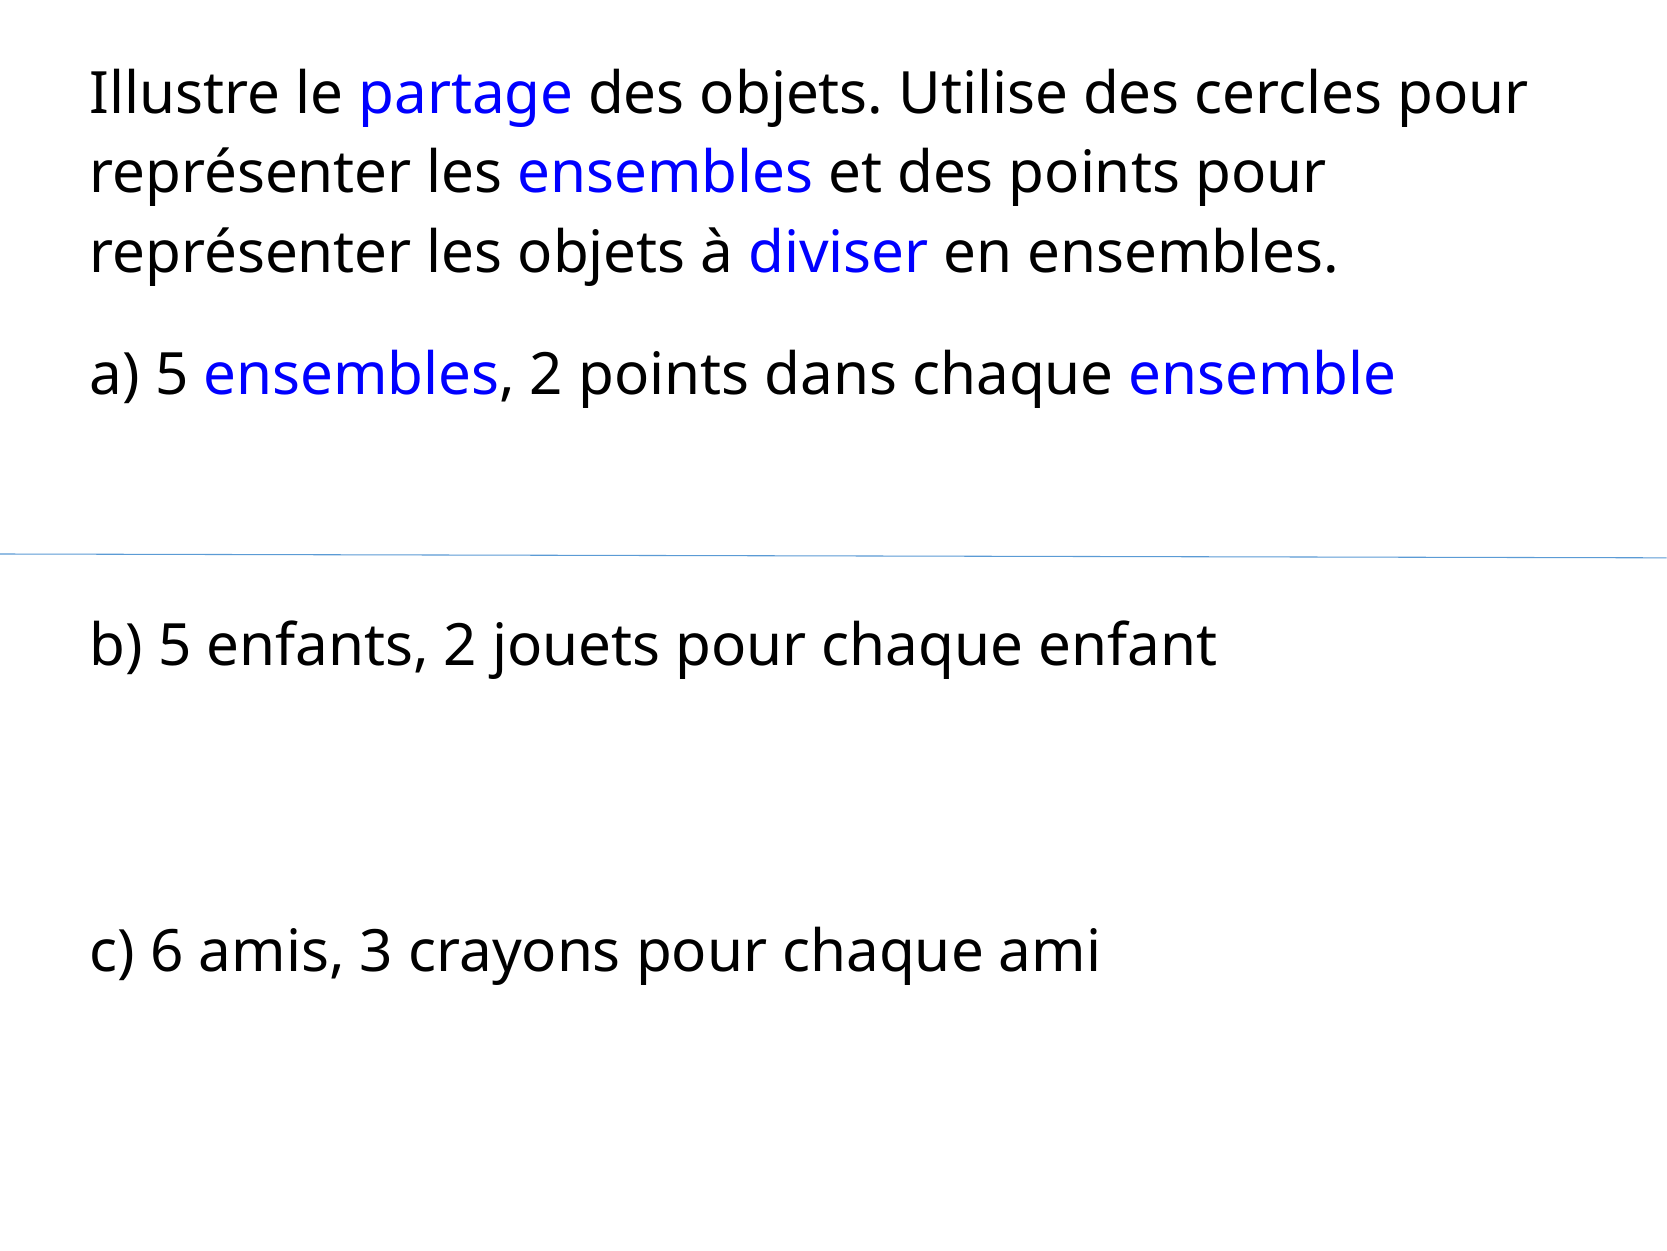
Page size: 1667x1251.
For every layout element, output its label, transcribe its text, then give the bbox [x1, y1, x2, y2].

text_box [0, 554, 1667, 558]
text_box a) 5 ensembles, 2 points dans chaque ensemble [74, 319, 1517, 414]
text_box Illustre le partage des objets. Utilise des cercles pour représenter les ensembles et des points pour représenter les objets à diviser en ensembles. [74, 37, 1612, 292]
text_box c) 6 amis, 3 crayons pour chaque ami [75, 895, 1434, 991]
text_box b) 5 enfants, 2 jouets pour chaque enfant [75, 589, 1447, 684]
